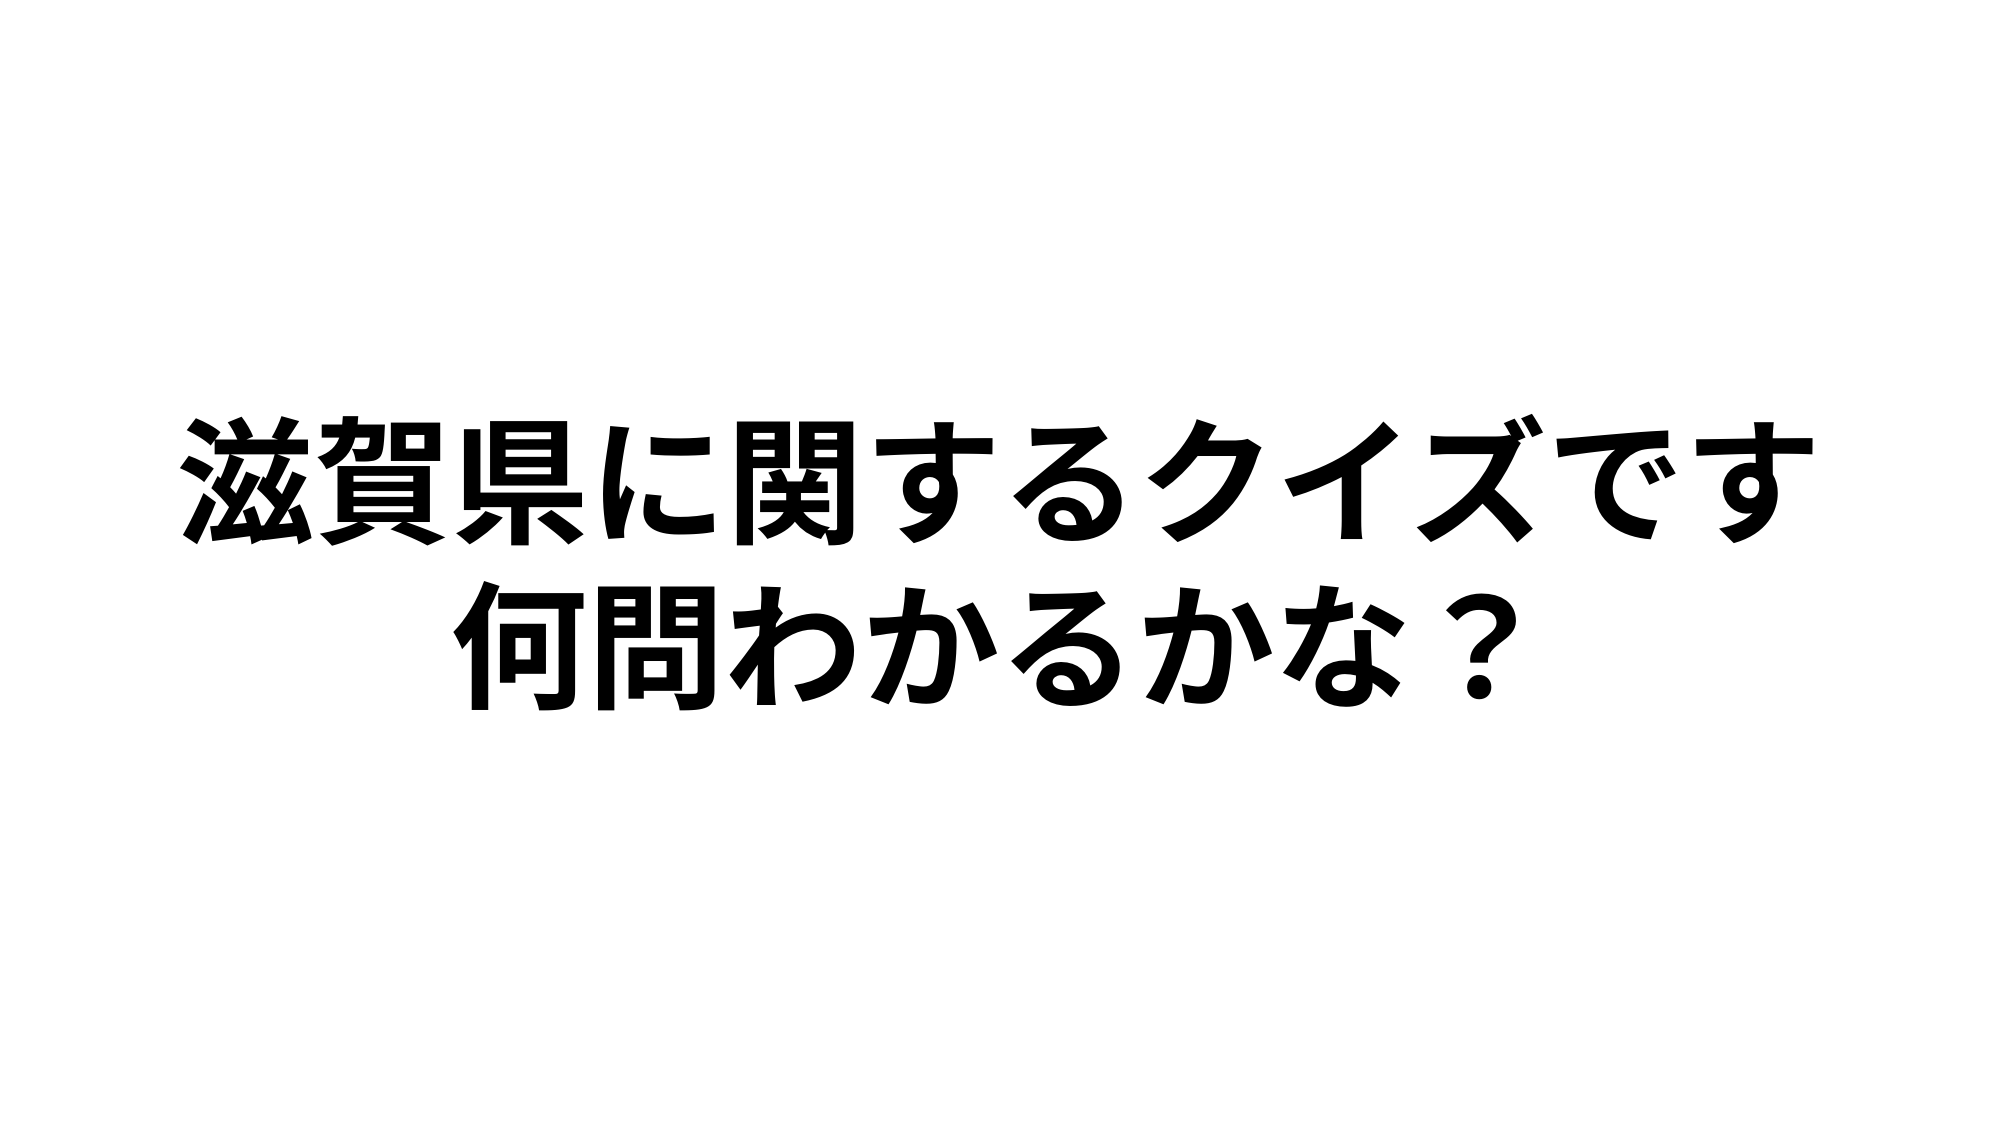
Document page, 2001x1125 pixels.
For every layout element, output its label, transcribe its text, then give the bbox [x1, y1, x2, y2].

text_box 滋賀県に関するクイズです 何問わかるかな？ [162, 388, 1838, 733]
